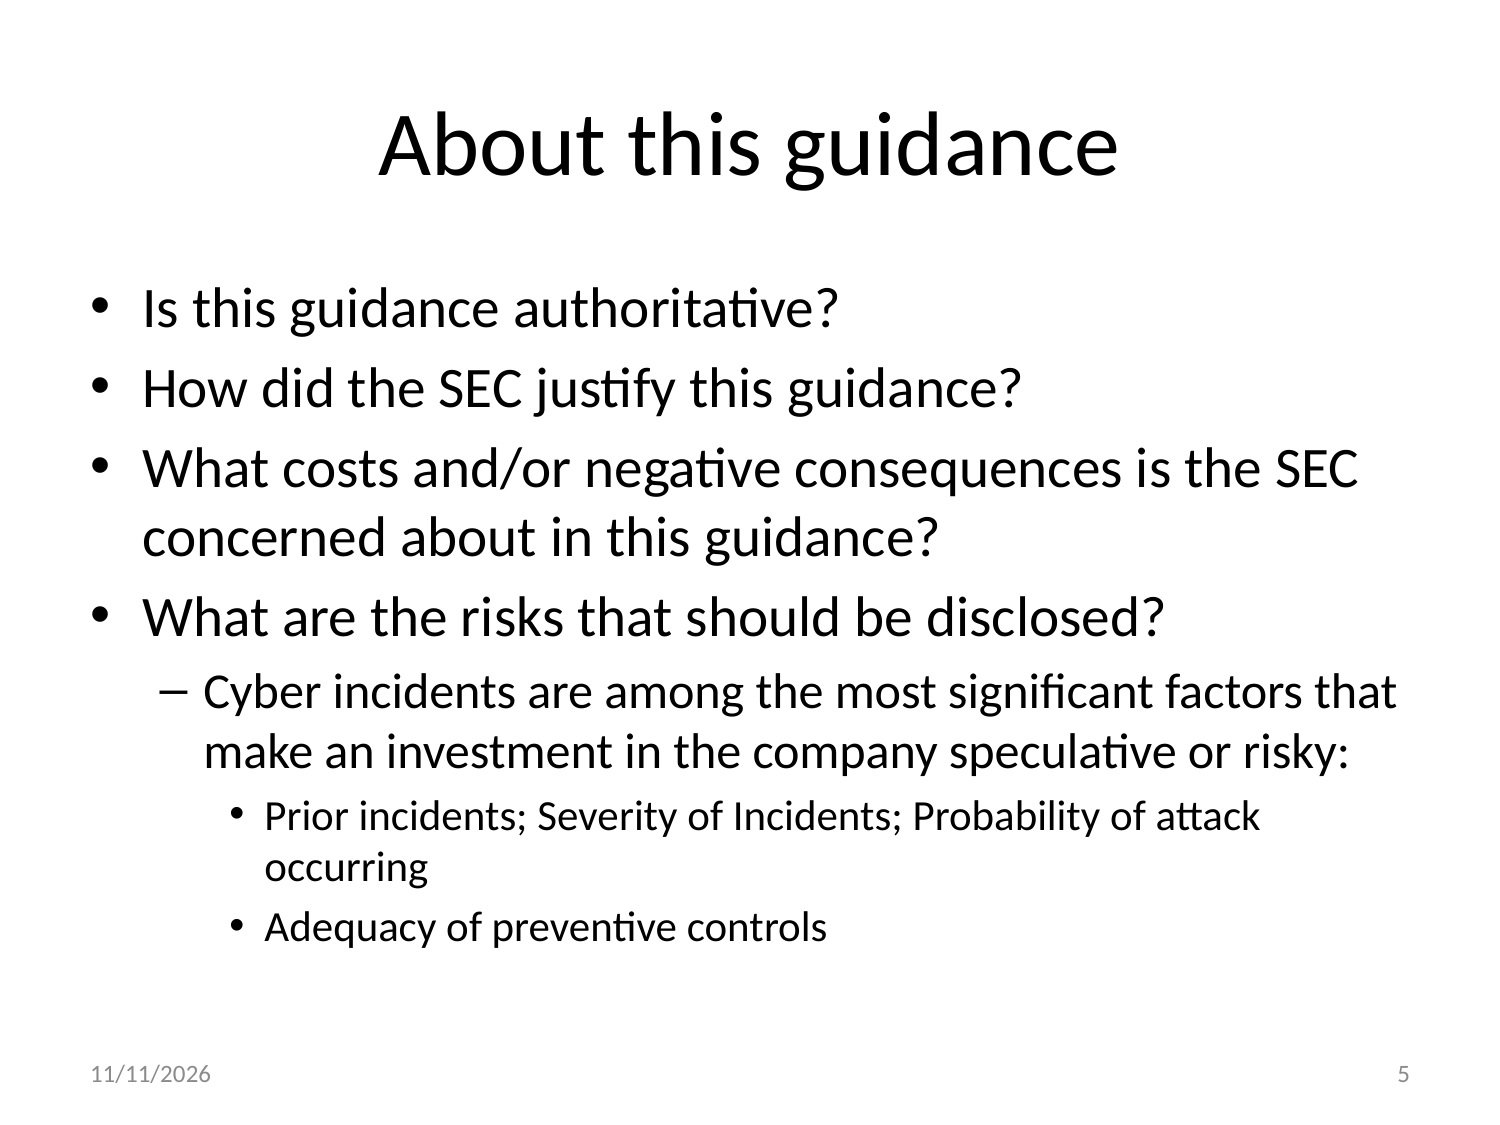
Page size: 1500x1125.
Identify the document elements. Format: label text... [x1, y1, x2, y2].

slide_number 5 [1074, 1042, 1425, 1103]
title About this guidance [75, 45, 1425, 233]
list Is this guidance authoritative? How did the SEC justify this guidance? What costs and/or negative consequences is the SEC concerned about in this guidance? What are the risks that should be disclosed? Cyber incidents are among the most significant factors that make an investment in the company speculative or risky: Prior incidents; Severity of Incidents; Probability of attack occurring Adequacy of preventive controls [75, 262, 1425, 1005]
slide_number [75, 1042, 425, 1103]
